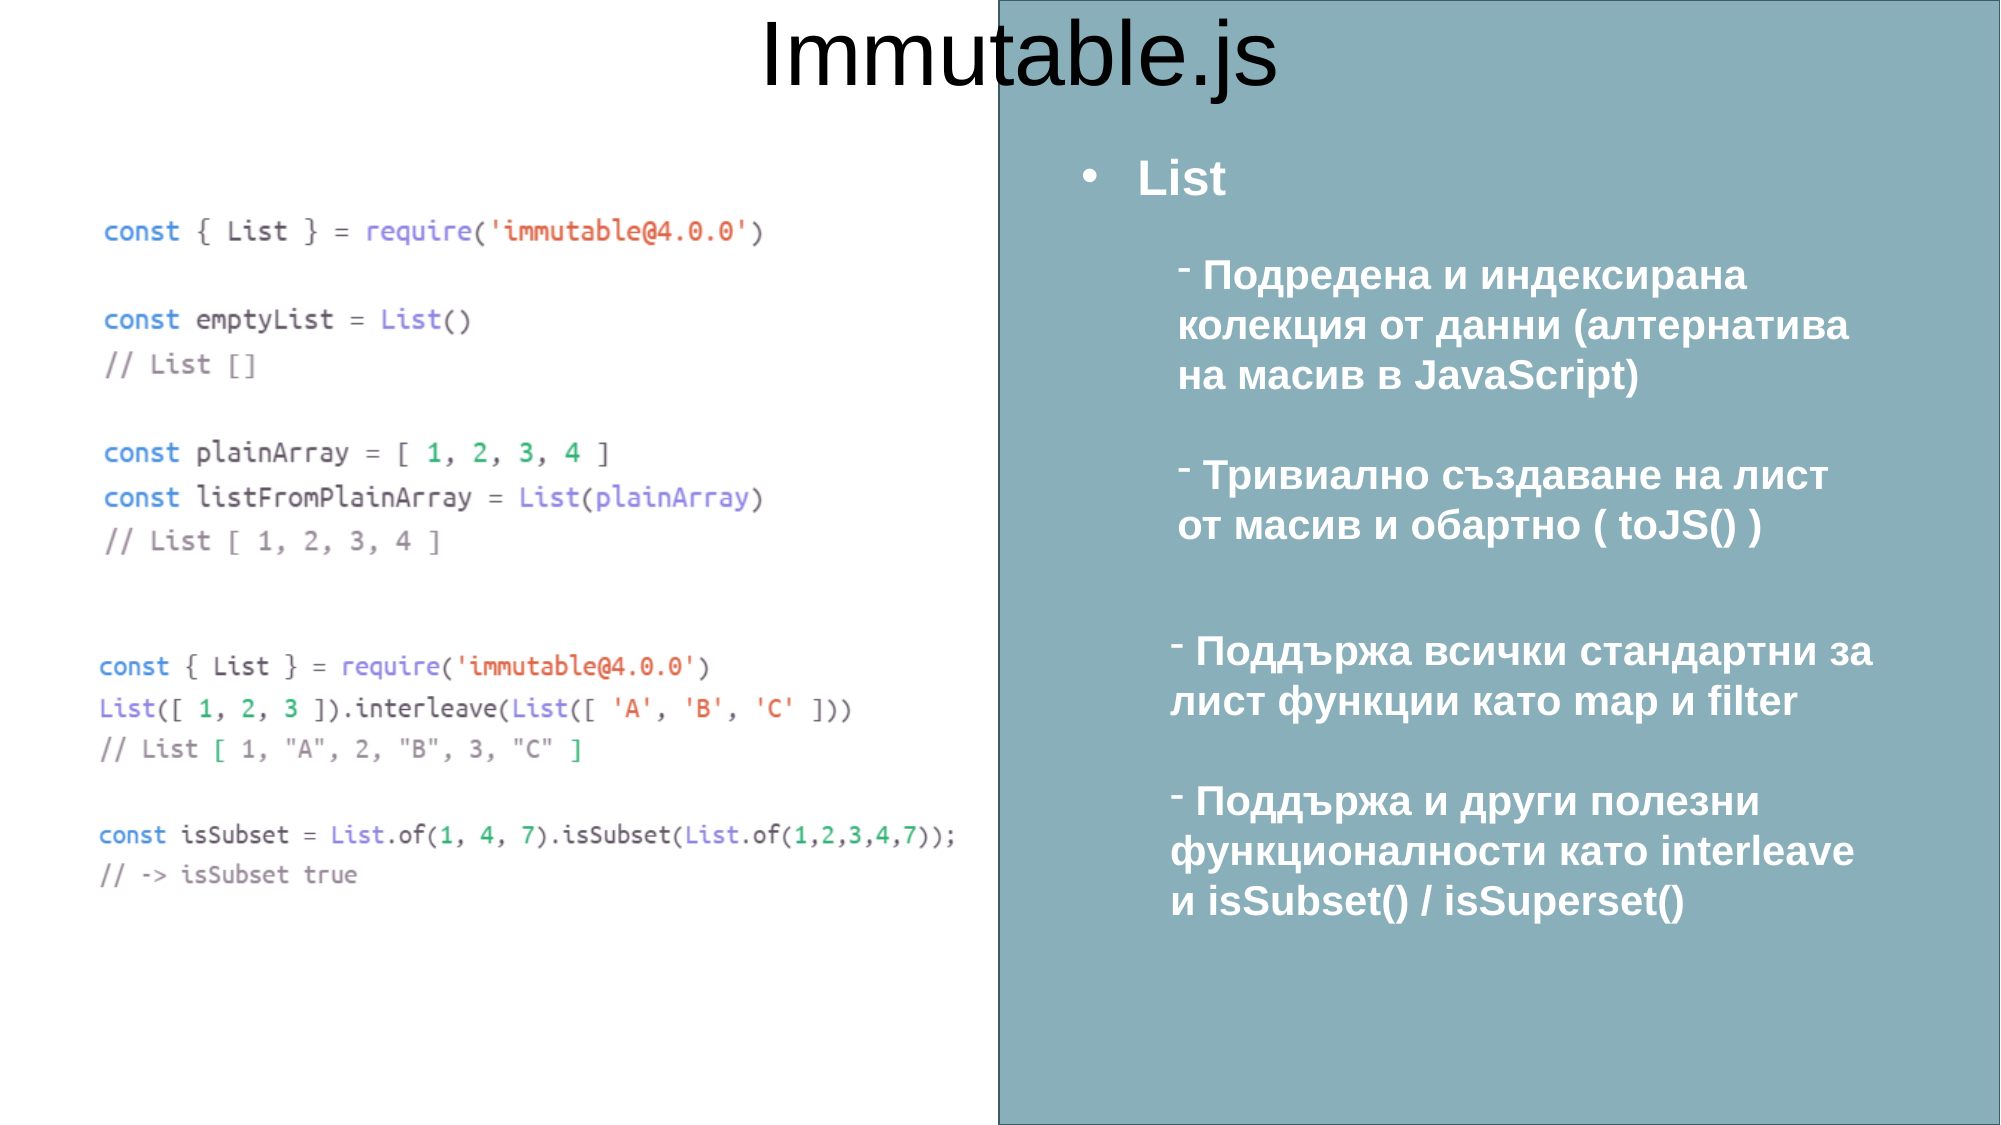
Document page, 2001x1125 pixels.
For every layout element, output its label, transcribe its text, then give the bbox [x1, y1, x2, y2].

text_box Поддържа всички стандартни за лист функции като map и filter Поддържа и други полезни функционалности като interleave и isSubset() / isSuperset() [1152, 616, 1892, 977]
picture [95, 205, 800, 564]
text_box Подредена и индексирана колекция от данни (алтернатива на масив в JavaScript) Тривиално създаване на лист от масив и обартно ( toJS() ) [1159, 240, 1900, 601]
text_box List [1063, 137, 1803, 213]
picture [95, 653, 854, 765]
text_box Immutable.js [586, 0, 1455, 112]
text_box [998, 0, 2000, 1125]
picture [95, 813, 962, 894]
